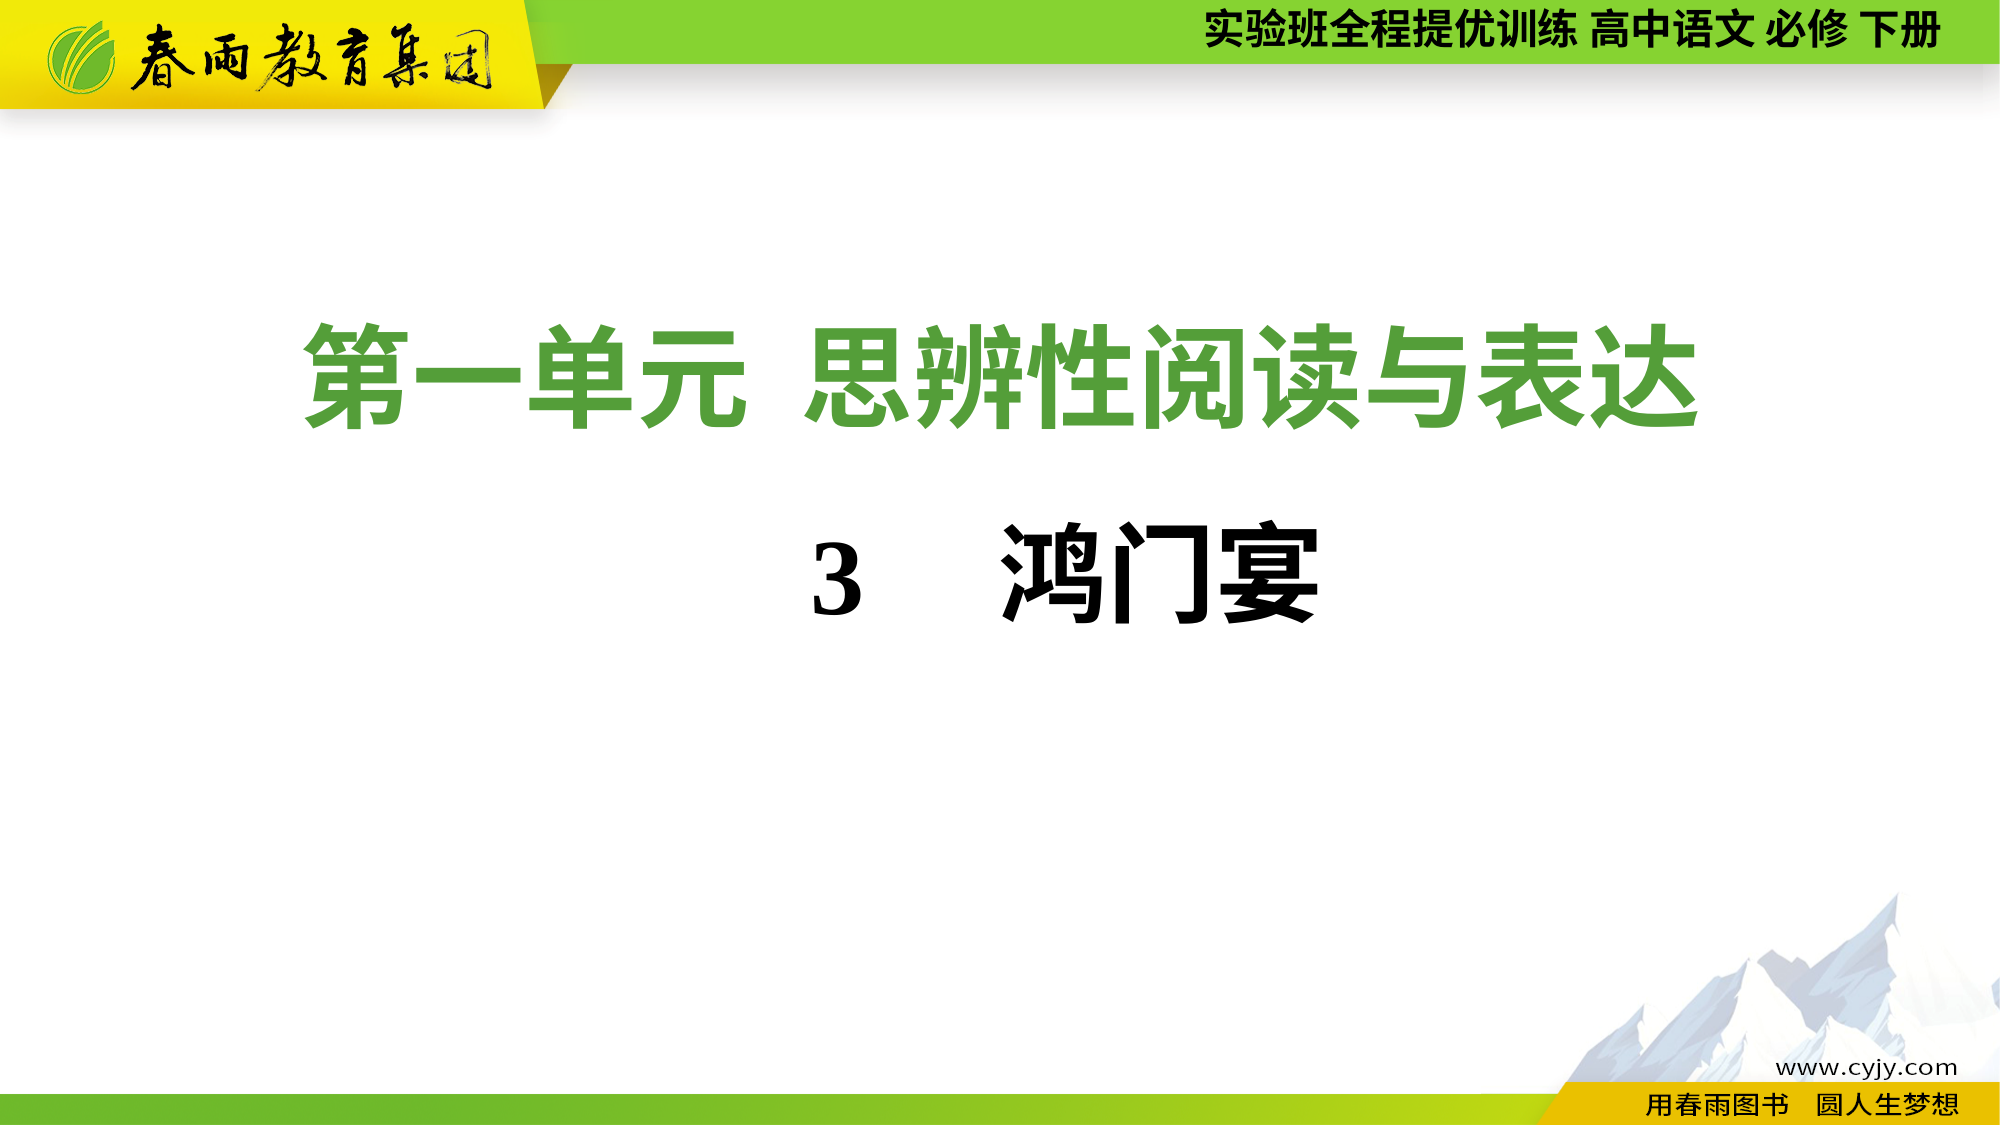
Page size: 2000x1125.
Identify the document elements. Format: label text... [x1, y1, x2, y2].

text_box 第一单元 思辨性阅读与表达 3 鸿门宴 [54, 231, 1946, 644]
picture [0, 0, 2000, 1125]
